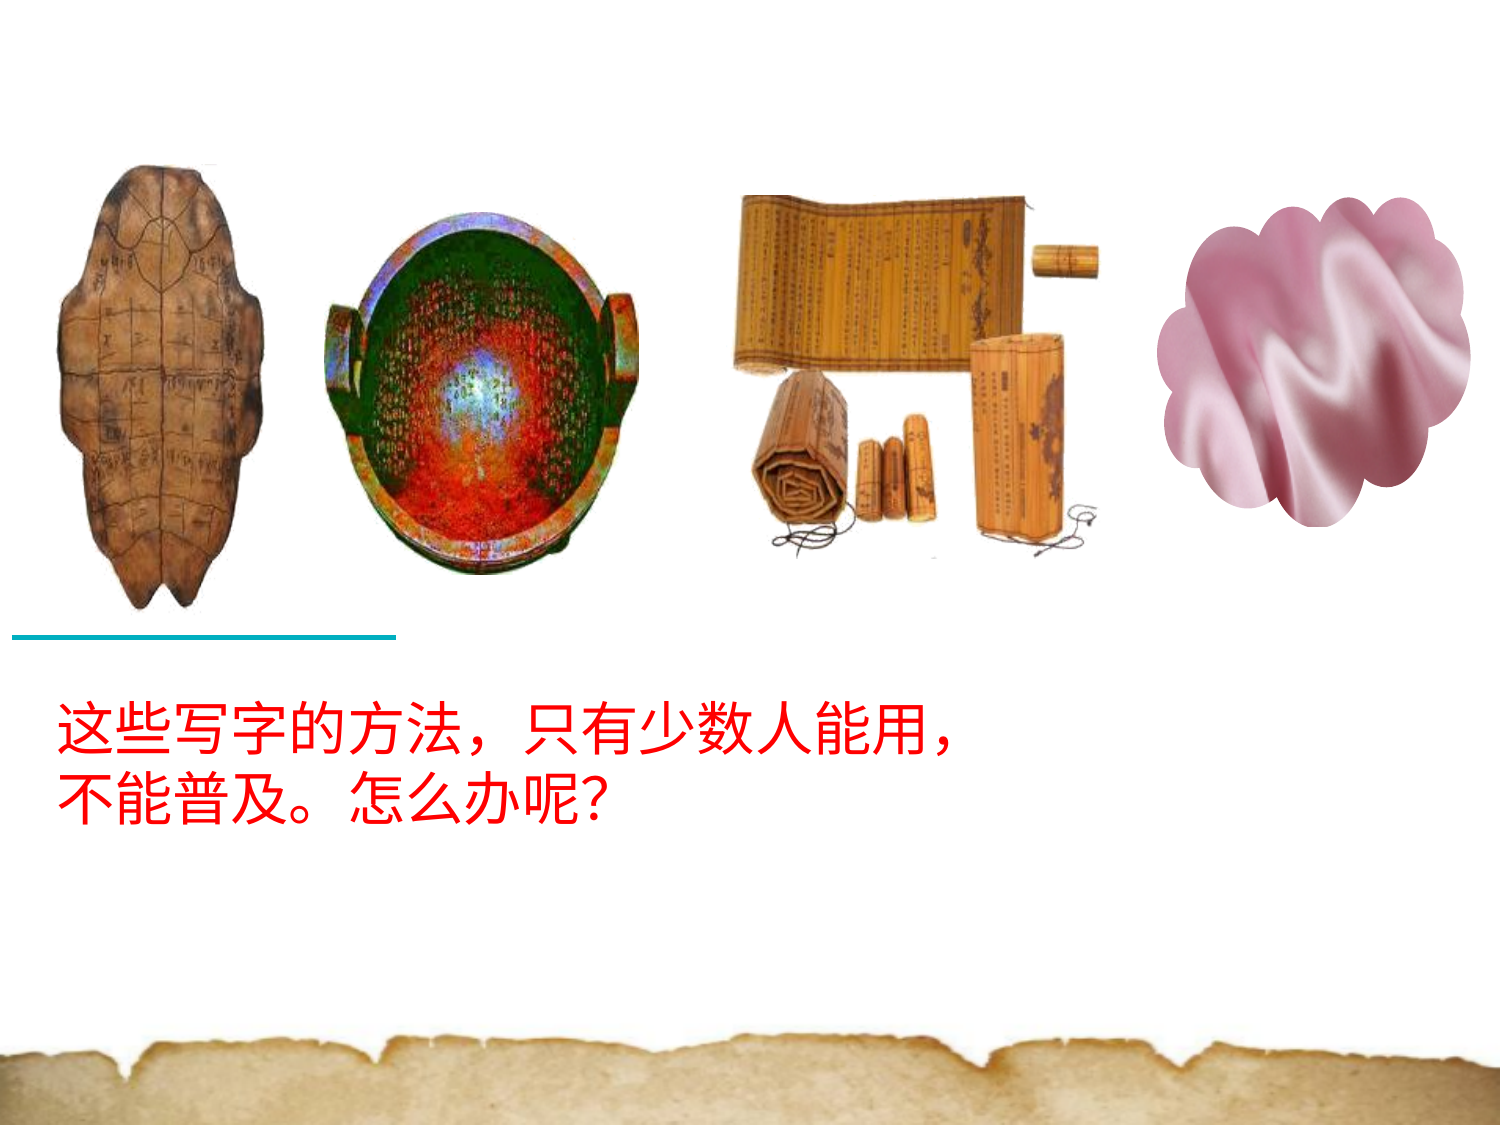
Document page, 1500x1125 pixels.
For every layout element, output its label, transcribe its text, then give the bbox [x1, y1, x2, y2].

picture [324, 211, 639, 575]
text_box 这些写字的方法，只有少数人能用，不能普及。怎么办呢？ [41, 684, 1022, 840]
picture [29, 164, 302, 622]
picture [726, 194, 1105, 559]
picture [0, 987, 1500, 1125]
text_box [1154, 195, 1473, 531]
